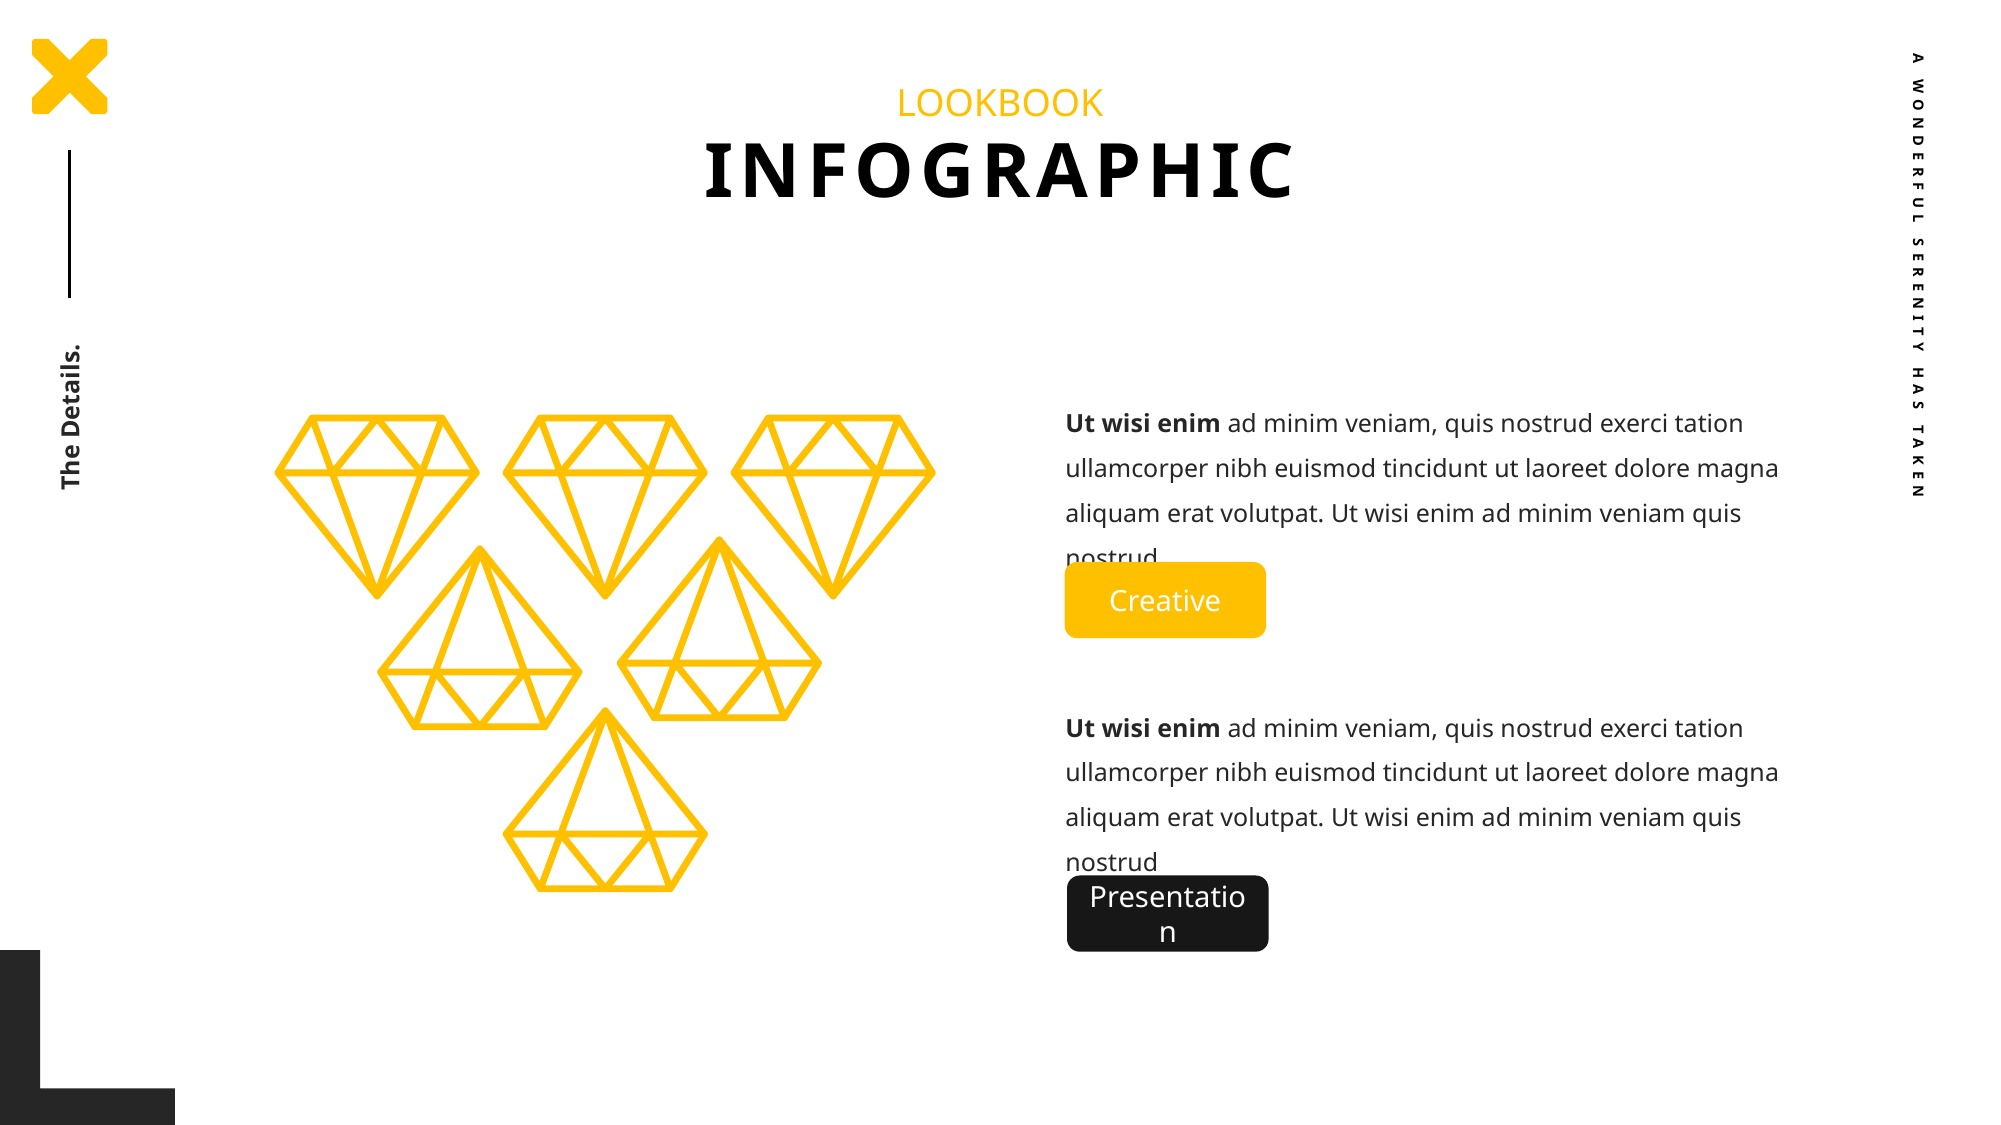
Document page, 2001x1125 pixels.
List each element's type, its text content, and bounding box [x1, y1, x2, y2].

text_box A WONDERFUL SERENITY HAS TAKEN [1902, 38, 1944, 536]
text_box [274, 414, 936, 893]
text_box INFOGRAPHIC [542, 115, 1458, 220]
text_box The Details. [47, 162, 92, 506]
text_box [0, 949, 176, 1125]
text_box Presentation [1065, 874, 1270, 953]
text_box Ut wisi enim ad minim veniam, quis nostrud exerci tation ullamcorper nibh euismod tincidunt ut laoreet dolore magna aliquam erat volutpat. Ut wisi enim ad minim veniam quis nostrud [1050, 385, 1809, 588]
text_box Creative [1063, 560, 1268, 640]
text_box LOOKBOOK [881, 71, 1119, 115]
text_box Ut wisi enim ad minim veniam, quis nostrud exerci tation ullamcorper nibh euismod tincidunt ut laoreet dolore magna aliquam erat volutpat. Ut wisi enim ad minim veniam quis nostrud [1050, 689, 1809, 838]
text_box [31, 37, 109, 116]
